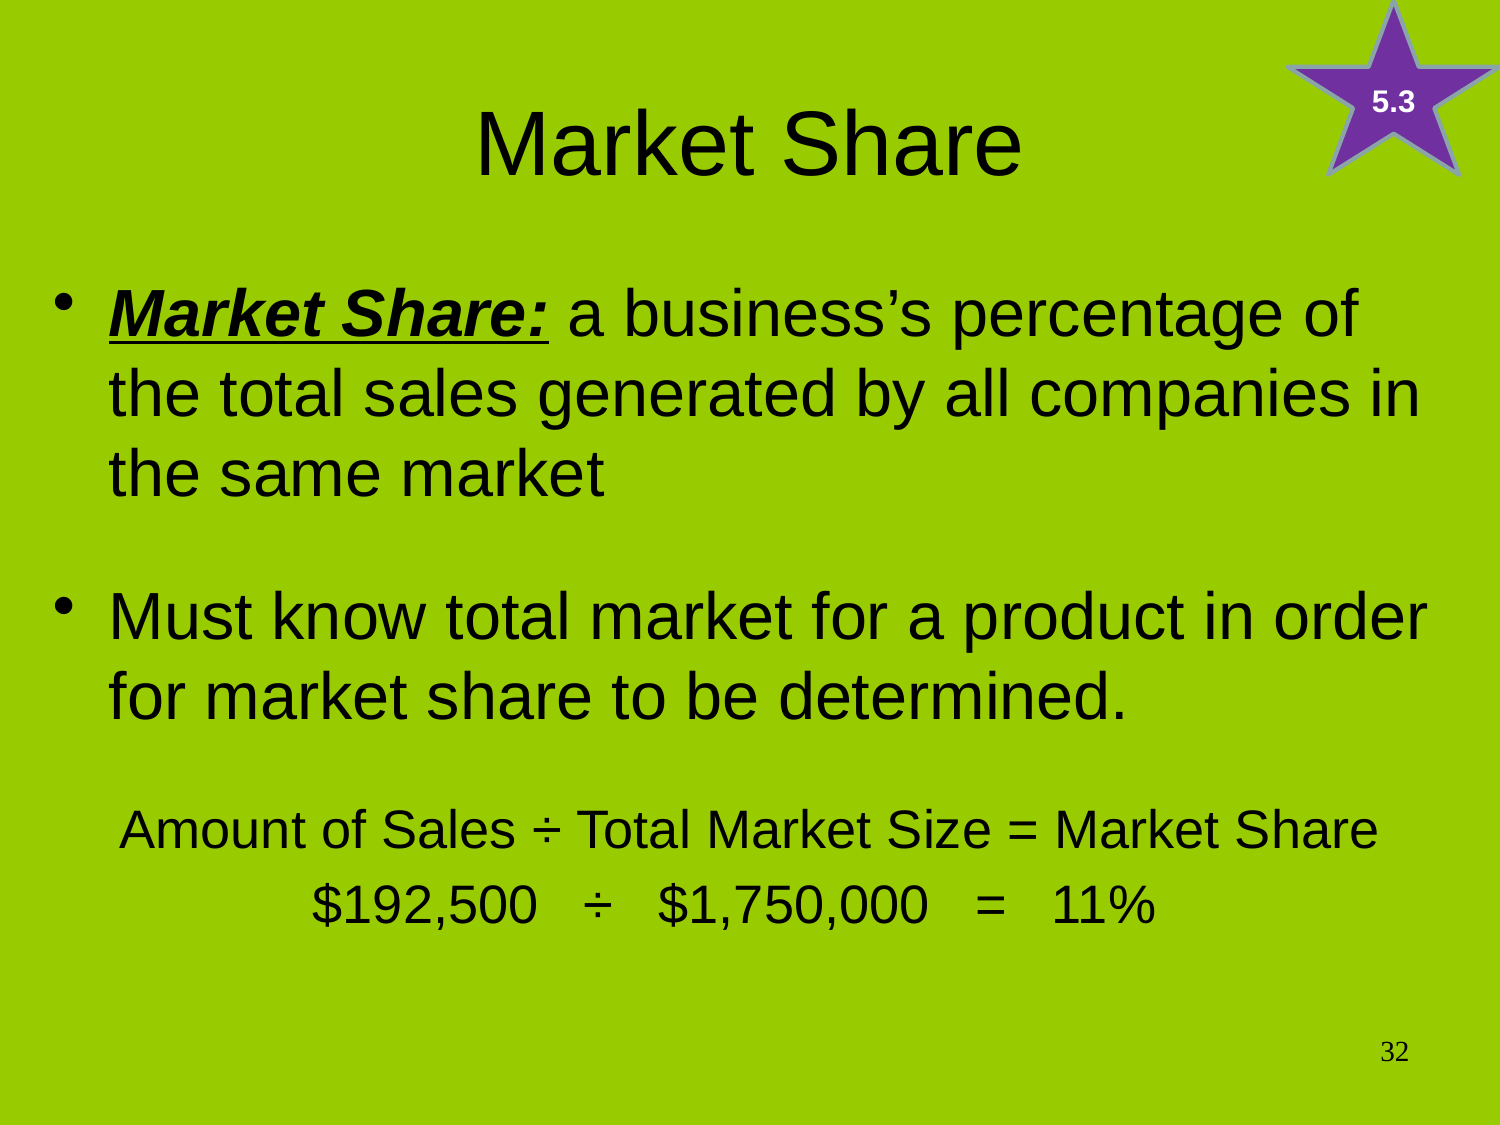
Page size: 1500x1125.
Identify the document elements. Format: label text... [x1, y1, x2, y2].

slide_number 32 [1074, 1051, 1426, 1103]
list Market Share: a business’s percentage of the total sales generated by all companies in the same market Must know total market for a product in order for market share to be determined. Amount of Sales ÷ Total Market Size = Market Share $192,500 ÷ $1,750,000 = 11% [37, 262, 1463, 1051]
title Market Share [74, 44, 1426, 233]
text_box 5.3 [1285, 0, 1500, 177]
